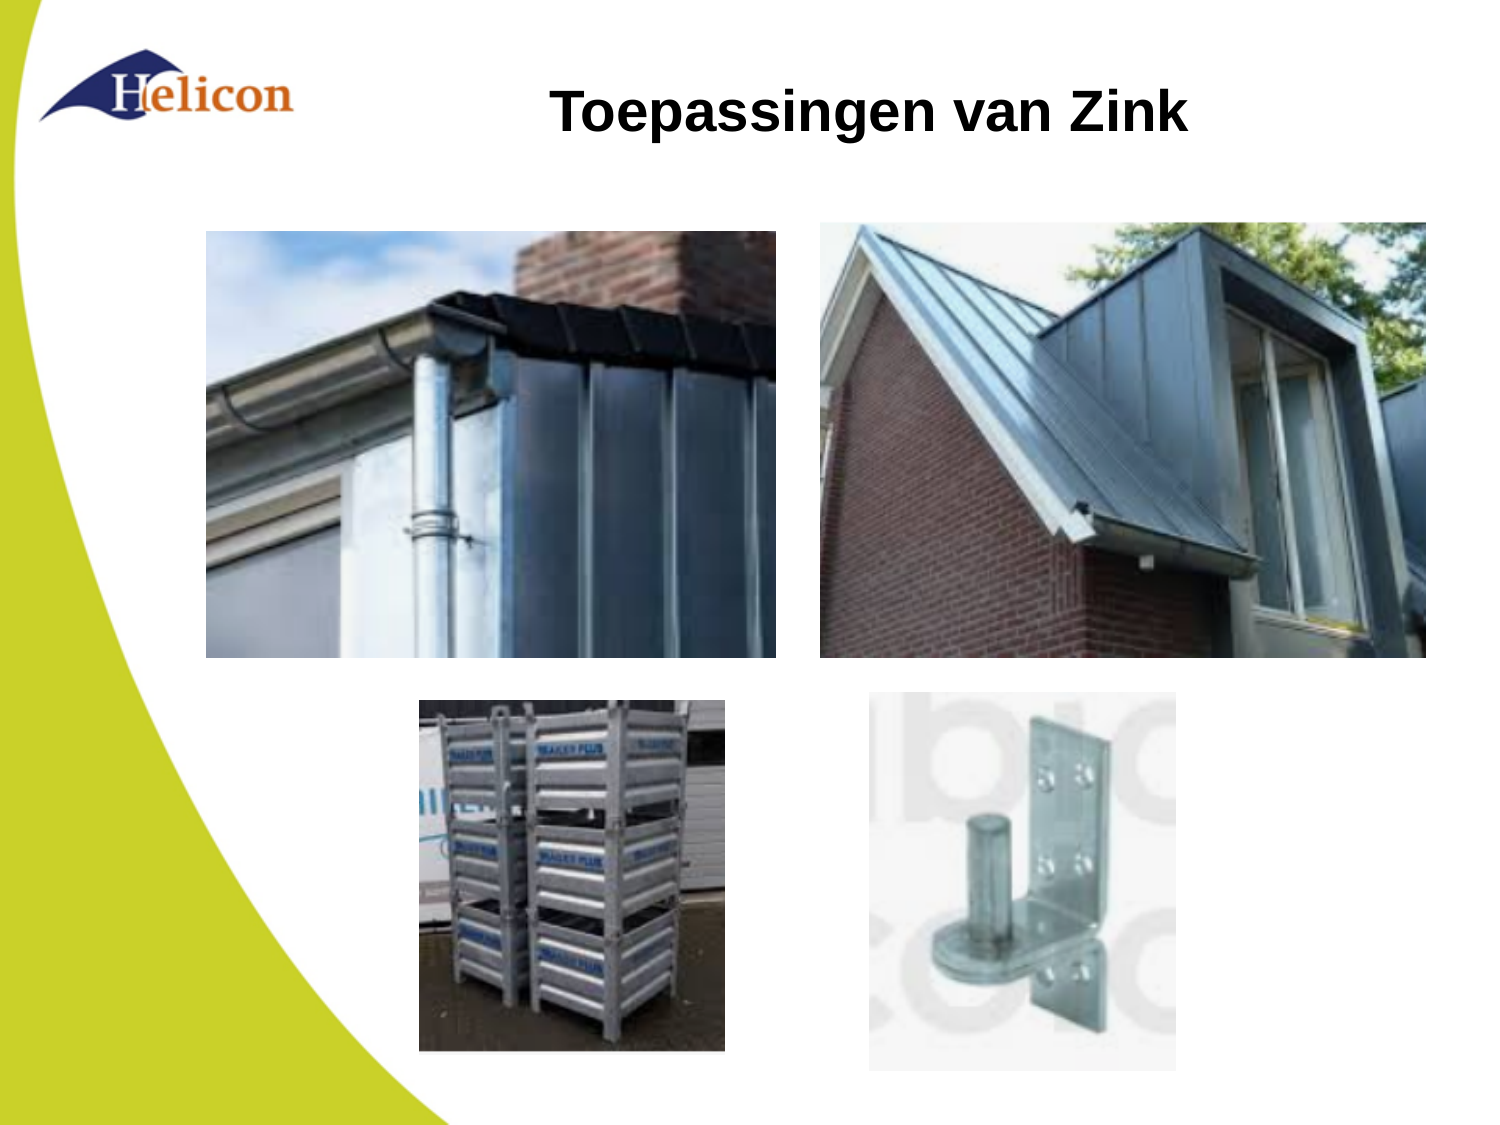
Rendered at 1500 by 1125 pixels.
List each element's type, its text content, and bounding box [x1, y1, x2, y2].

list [820, 219, 1427, 658]
title Toepassingen van Zink [324, 54, 1415, 161]
picture [0, 0, 1500, 1125]
